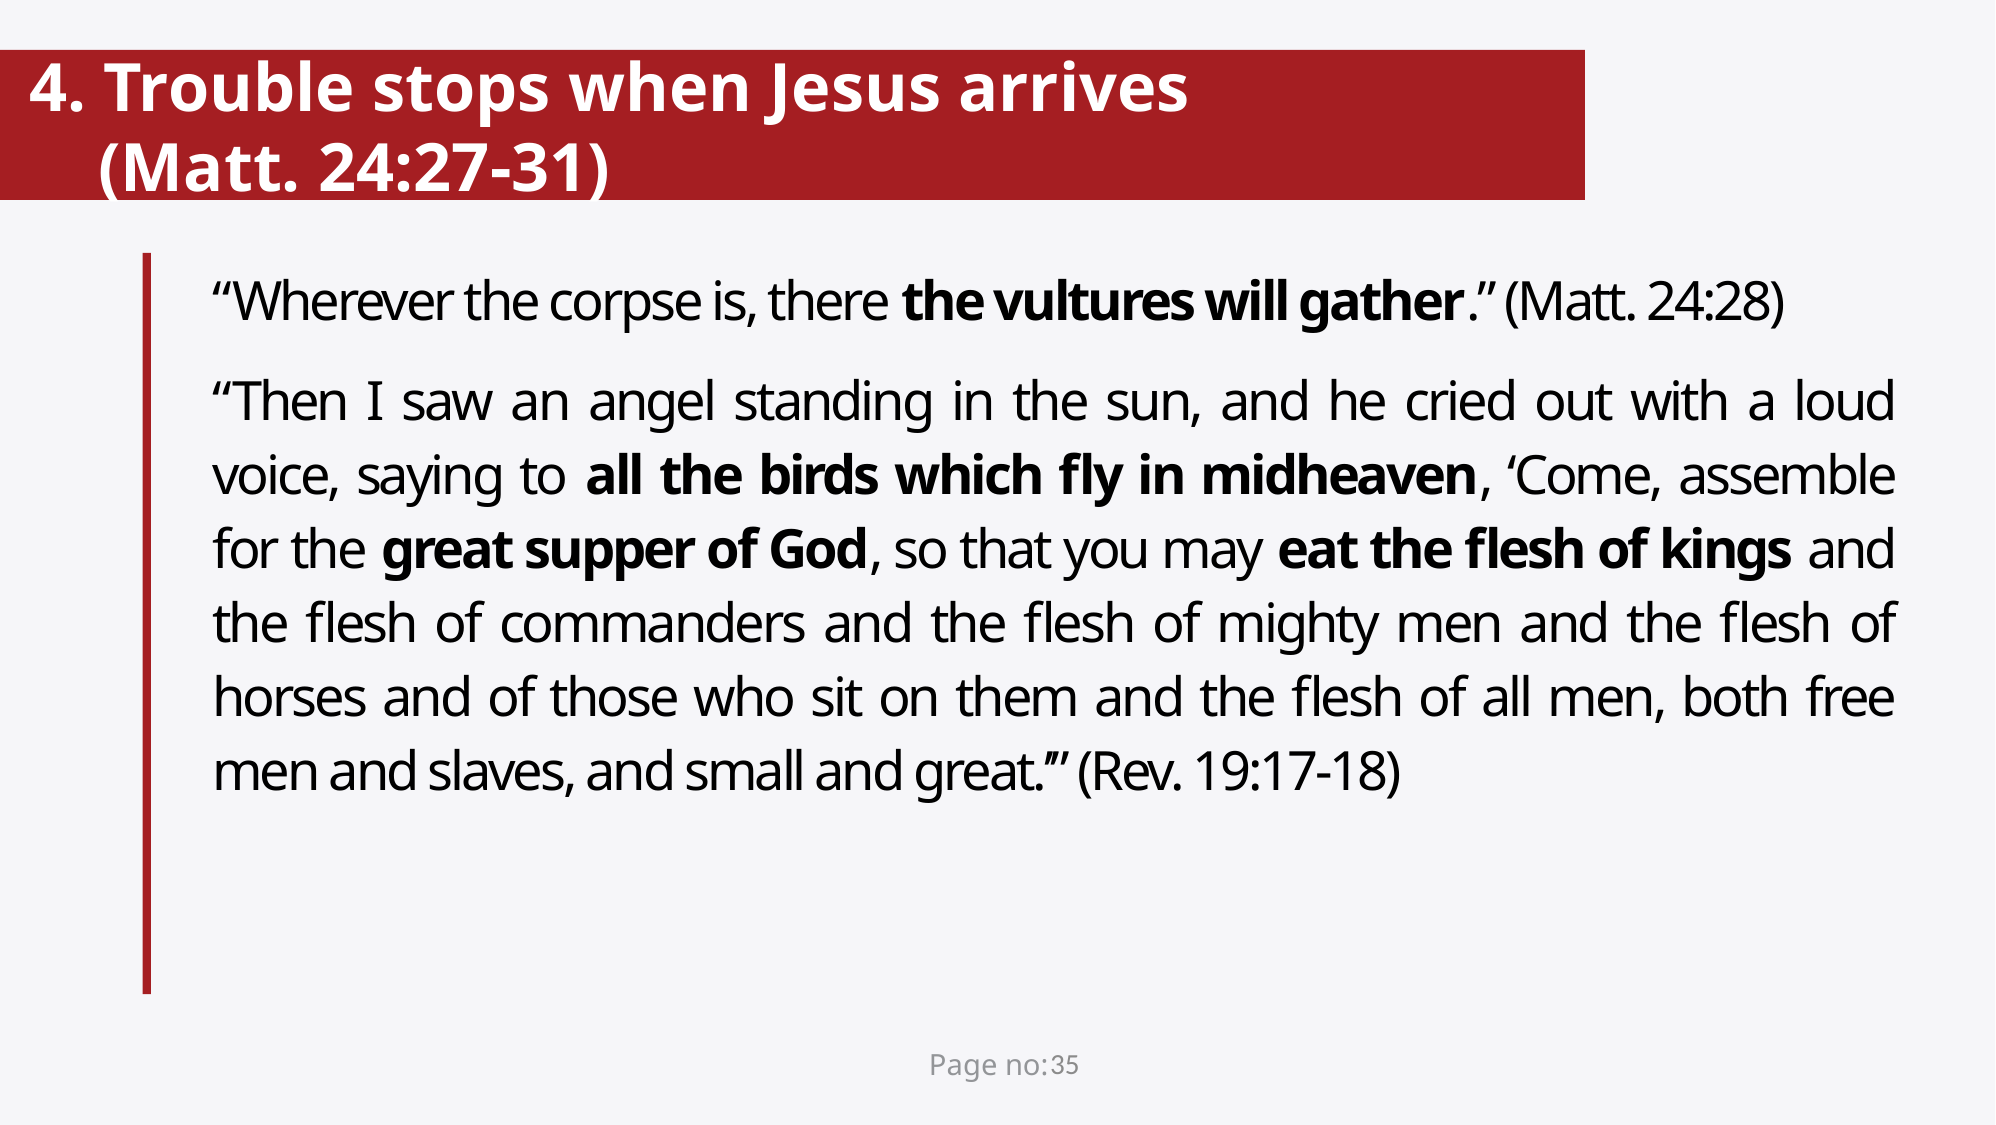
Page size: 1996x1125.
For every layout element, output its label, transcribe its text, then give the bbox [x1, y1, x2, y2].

subtitle “Wherever the corpse is, there the vultures will gather.” (Matt. 24:28) “Then I saw an angel standing in the sun, and he cried out with a loud voice, saying to all the birds which fly in midheaven, ‘Come, assemble for the great supper of God, so that you may eat the flesh of kings and the flesh of commanders and the flesh of mighty men and the flesh of horses and of those who sit on them and the flesh of all men, both free men and slaves, and small and great.’” (Rev. 19:17-18) [197, 249, 1910, 1000]
title 4. Trouble stops when Jesus arrives (Matt. 24:27-31) [14, 62, 1810, 188]
